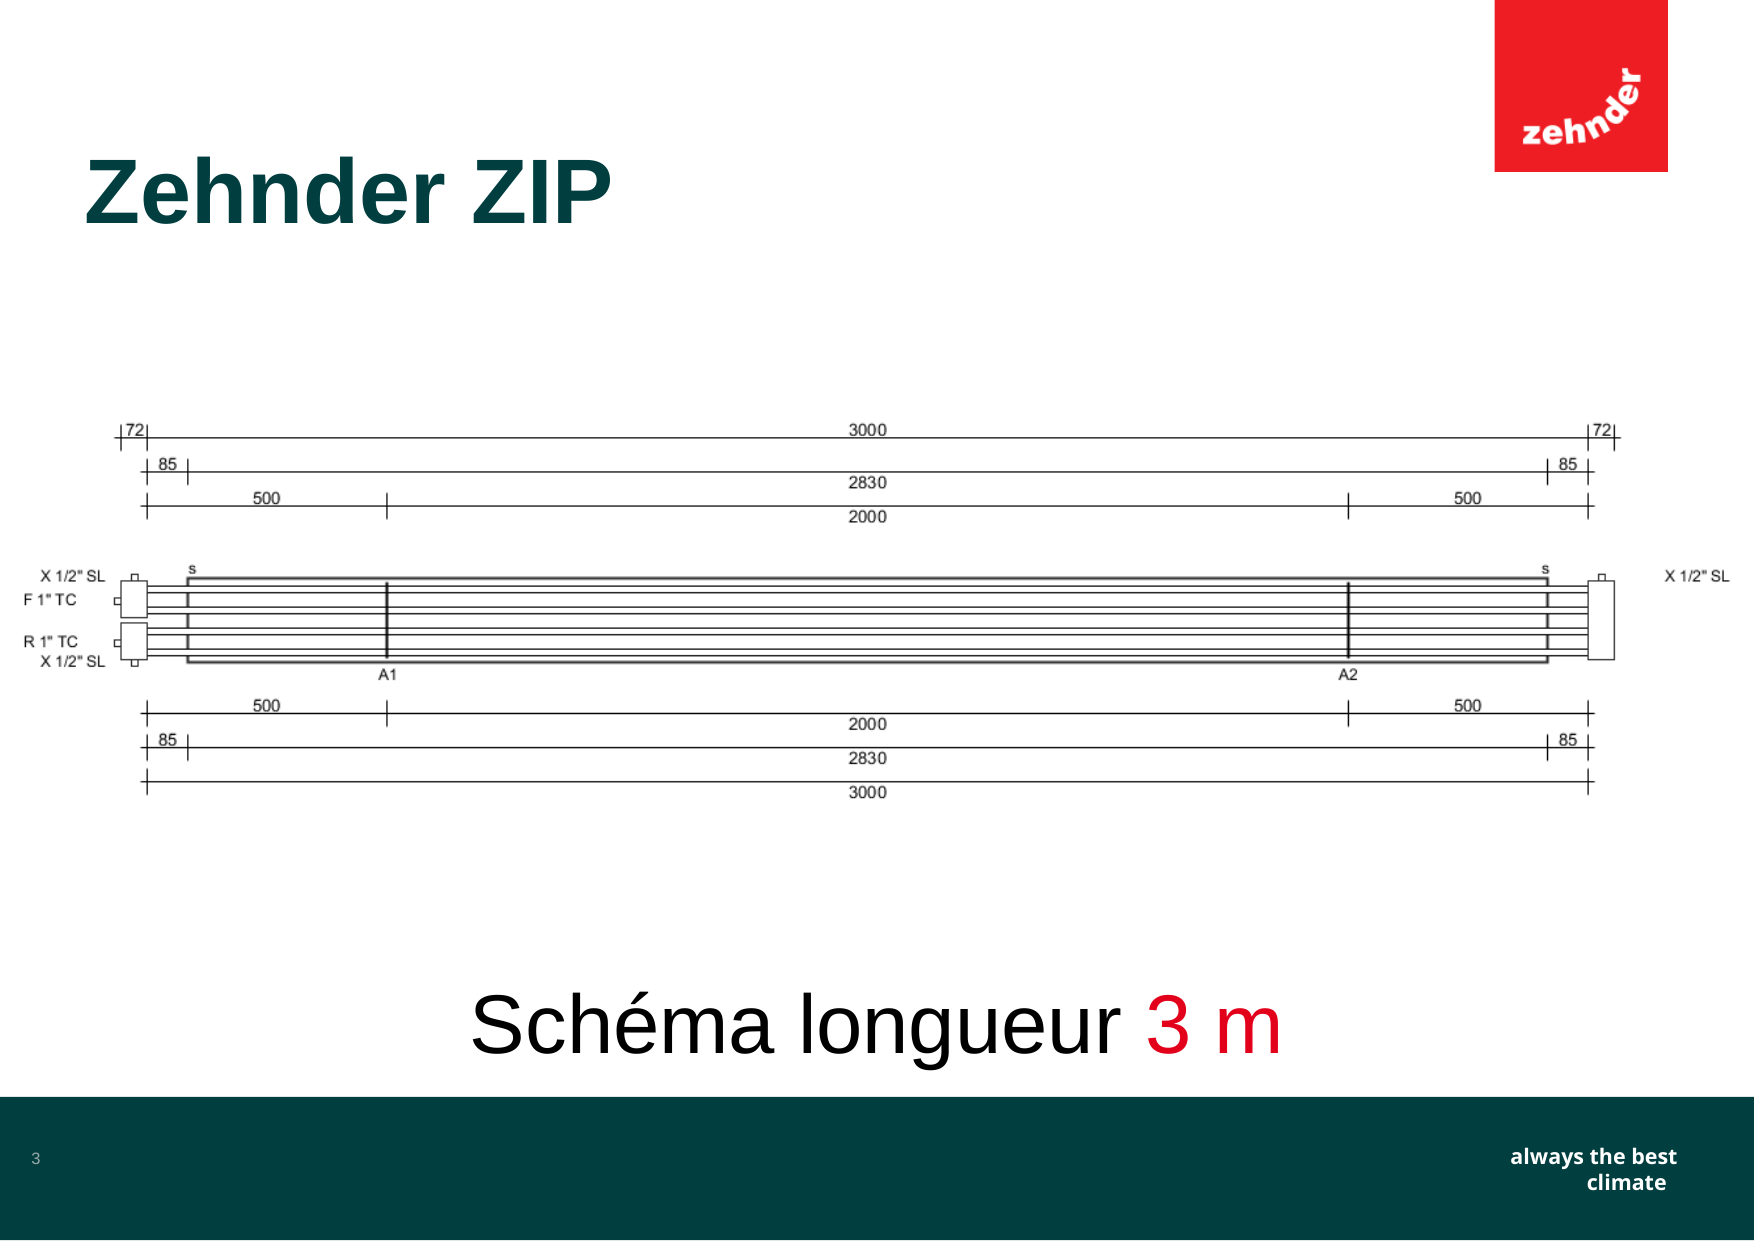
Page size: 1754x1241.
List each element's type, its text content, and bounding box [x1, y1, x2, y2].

text_box Schéma longueur 3 m [454, 962, 1299, 1078]
title Zehnder ZIP [70, 136, 1583, 207]
picture [0, 415, 1754, 818]
